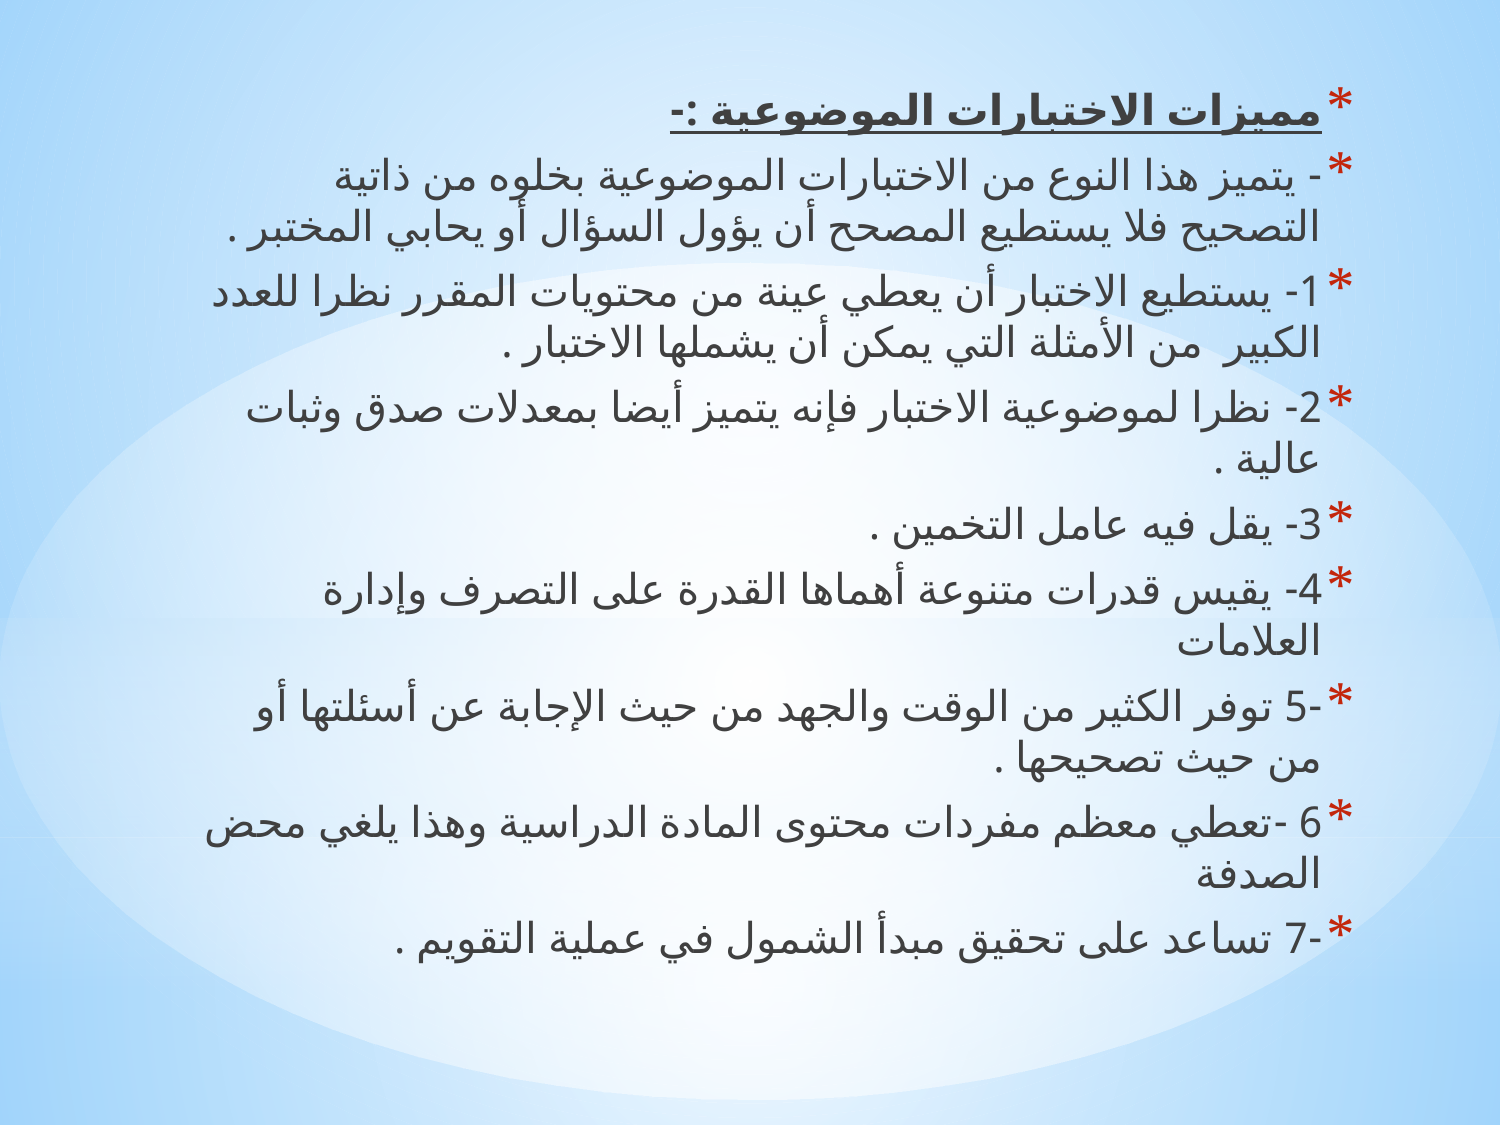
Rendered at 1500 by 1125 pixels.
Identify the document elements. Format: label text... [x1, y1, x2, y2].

list مميزات الاختبارات الموضوعية :- - يتميز هذا النوع من الاختبارات الموضوعية بخلوه من ذاتية التصحيح فلا يستطيع المصحح أن يؤول السؤال أو يحابي المختبر . 1- يستطيع الاختبار أن يعطي عينة من محتويات المقرر نظرا للعدد الكبير من الأمثلة التي يمكن أن يشملها الاختبار . 2- نظرا لموضوعية الاختبار فإنه يتميز أيضا بمعدلات صدق وثبات عالية . 3- يقل فيه عامل التخمين . 4- يقيس قدرات متنوعة أهماها القدرة على التصرف وإدارة العلامات -5 توفر الكثير من الوقت والجهد من حيث الإجابة عن أسئلتها أو من حيث تصحيحها . 6 -تعطي معظم مفردات محتوى المادة الدراسية وهذا يلغي محض الصدفة -7 تساعد على تحقيق مبدأ الشمول في عملية التقويم . [187, 75, 1375, 1013]
